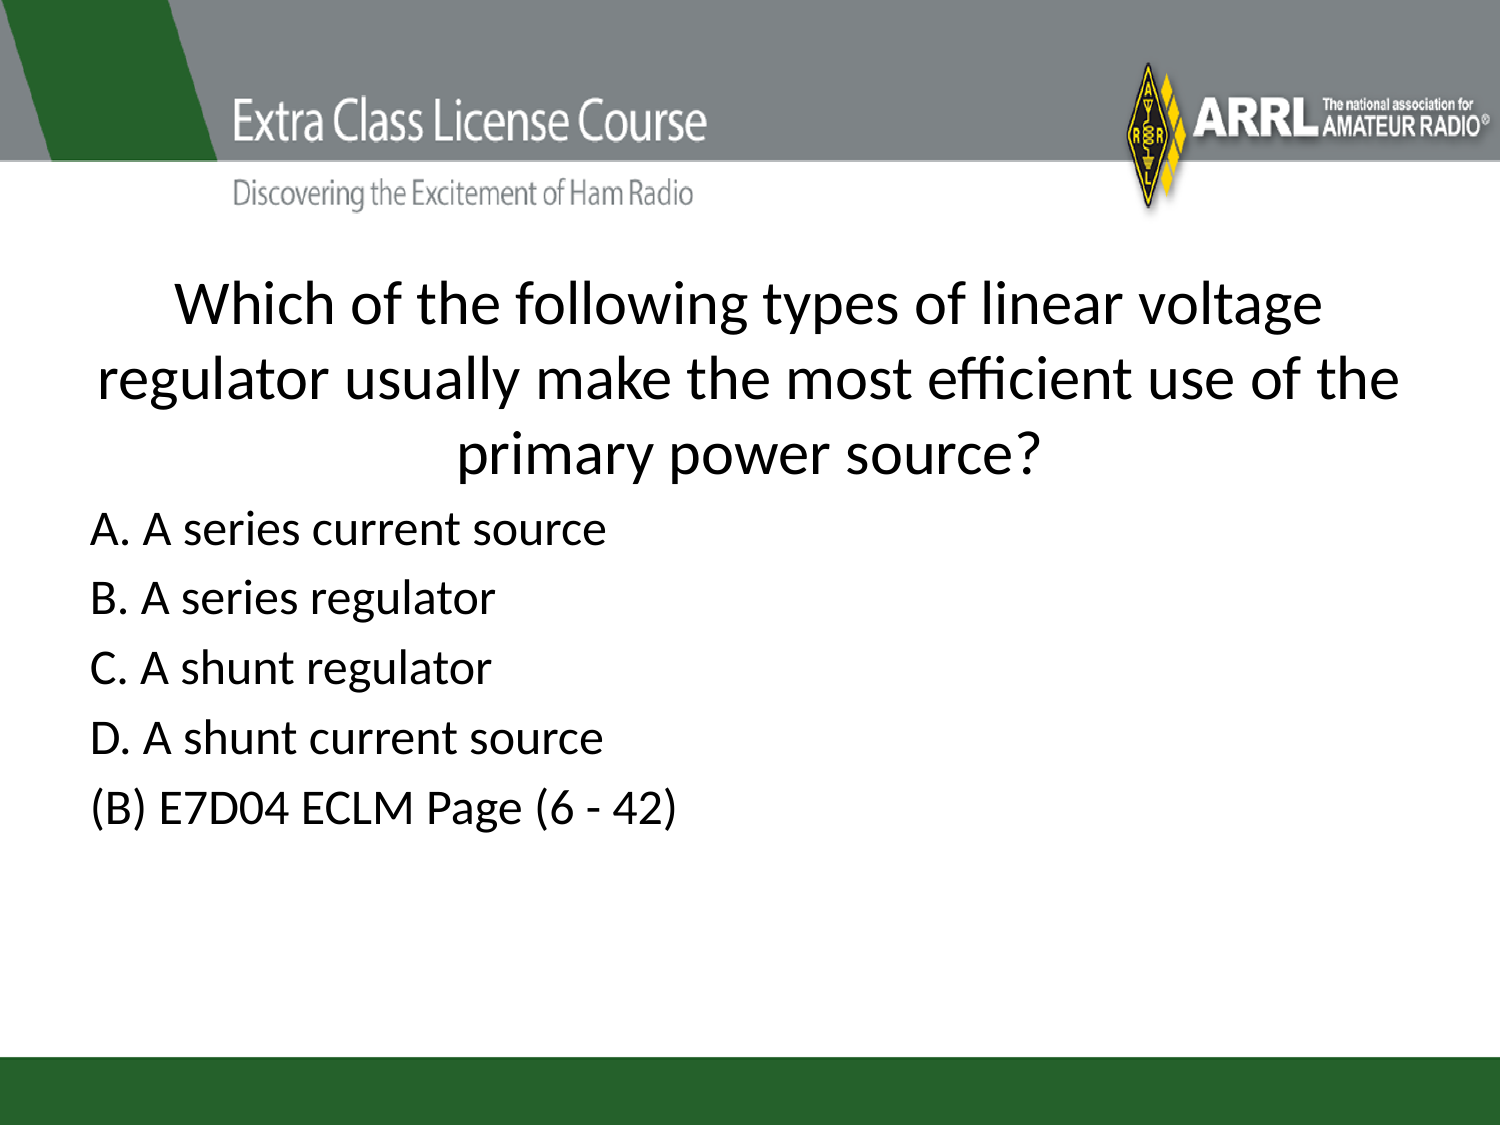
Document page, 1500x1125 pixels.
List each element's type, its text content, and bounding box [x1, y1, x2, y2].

title Which of the following types of linear voltage regulator usually make the most efficient use of the primary power source? [75, 254, 1425, 435]
list A. A series current source B. A series regulator C. A shunt regulator D. A shunt current source (B) E7D04 ECLM Page (6 - 42) [75, 487, 1425, 1005]
picture [0, 0, 1500, 1125]
